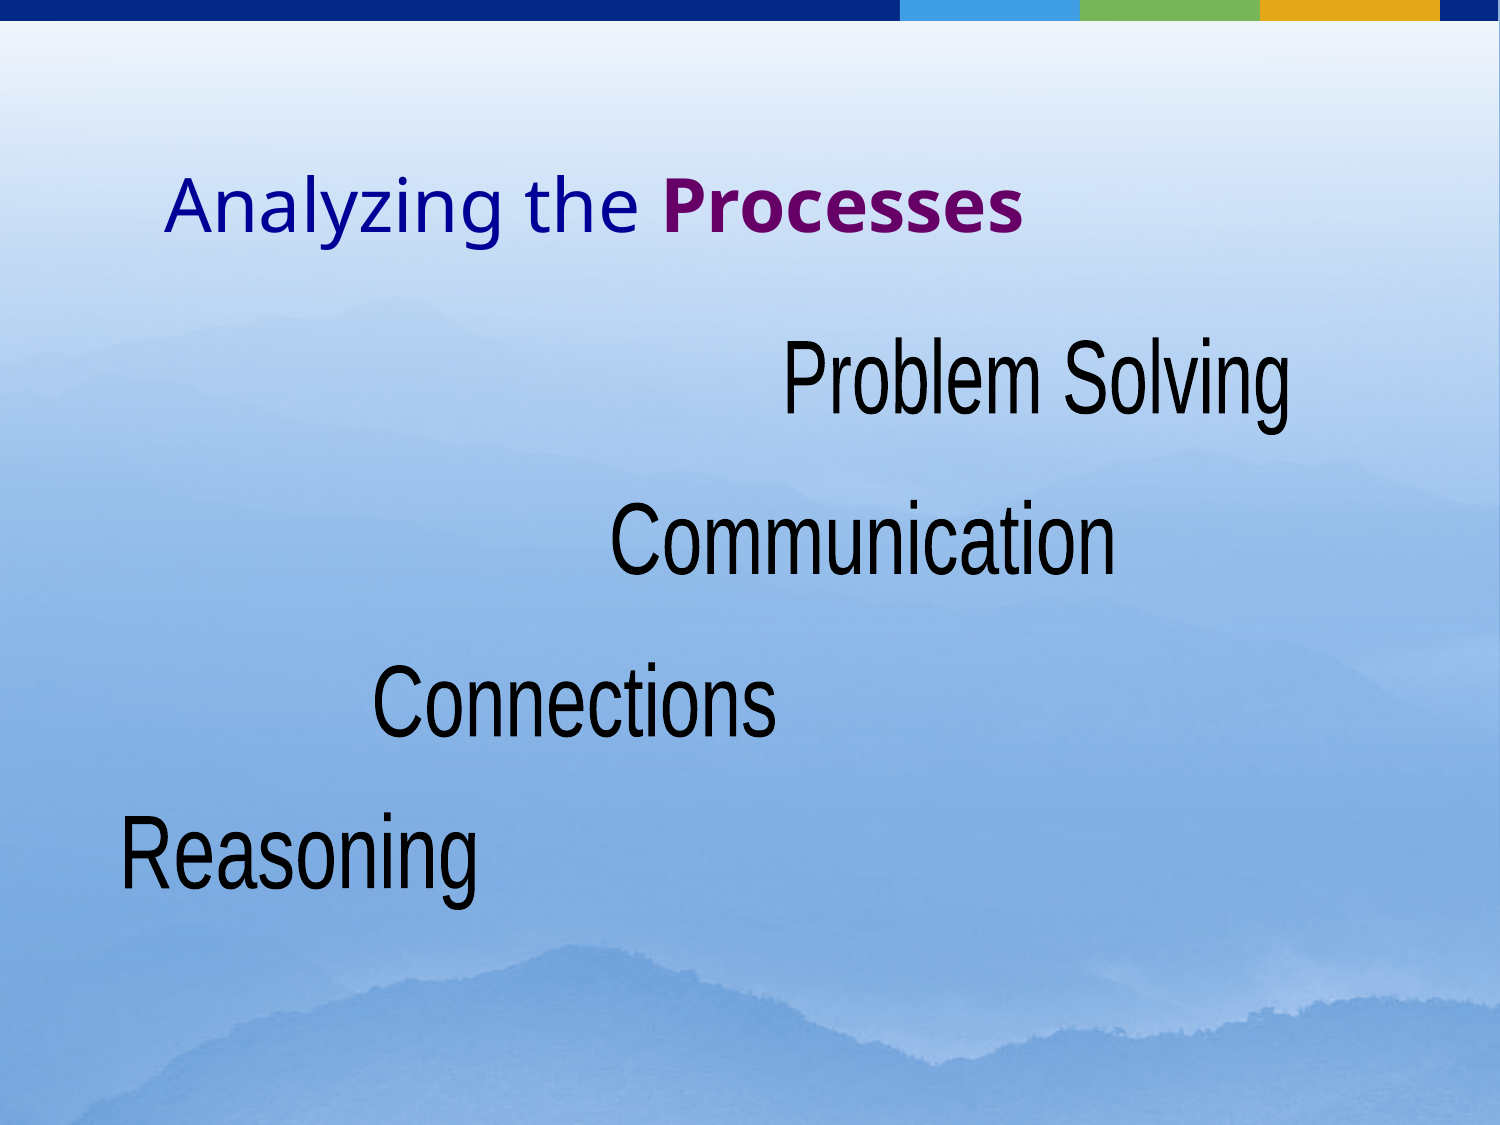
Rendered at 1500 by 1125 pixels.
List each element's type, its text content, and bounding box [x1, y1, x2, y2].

text_box Analyzing the Processes [150, 149, 1325, 255]
